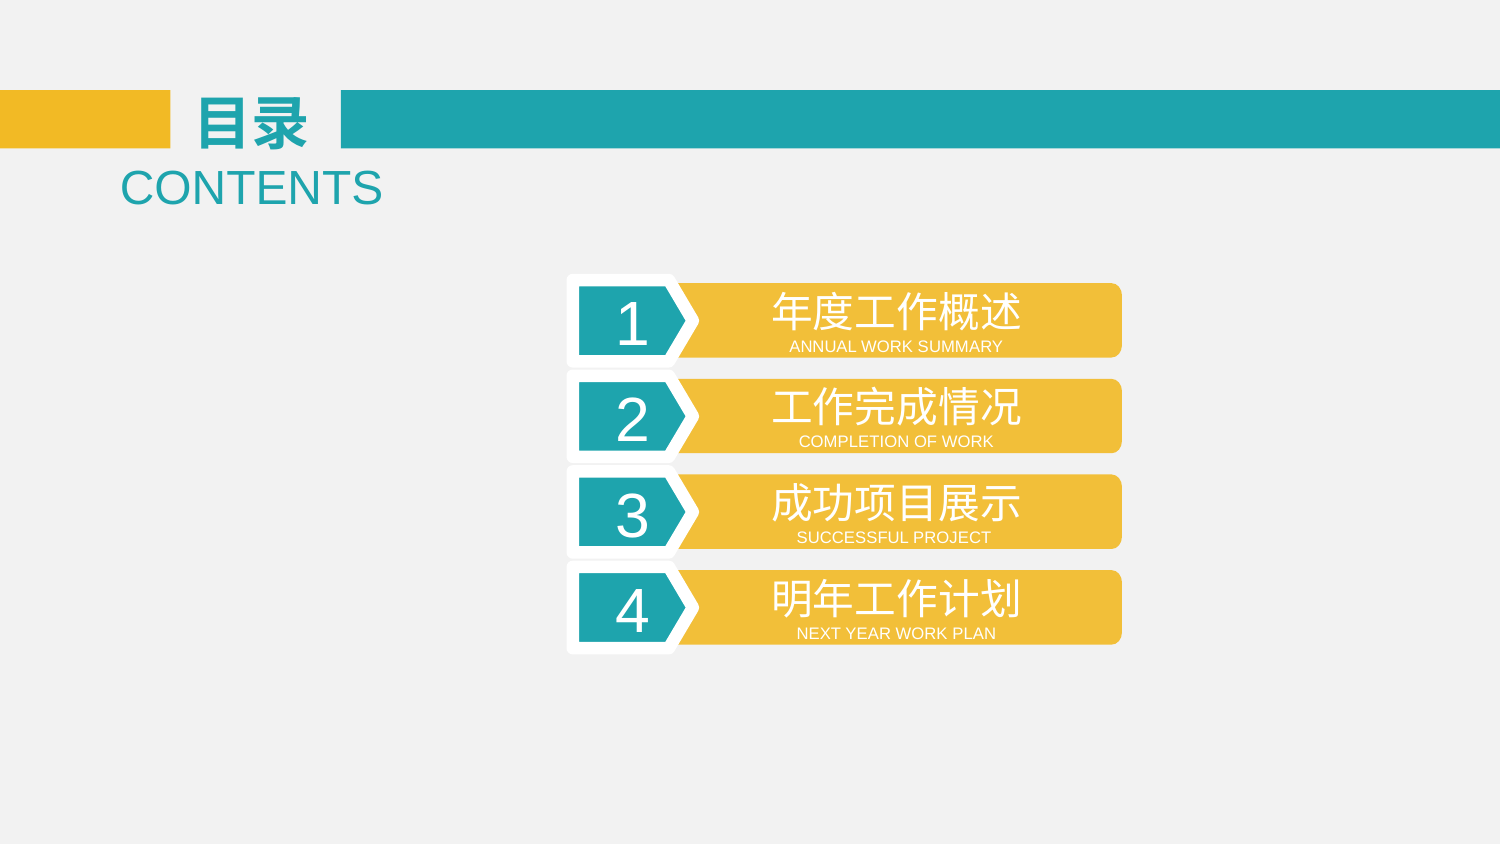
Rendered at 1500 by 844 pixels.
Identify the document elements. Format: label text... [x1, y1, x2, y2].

text_box 成功项目展示 SUCCESSFUL PROJECT [673, 472, 1125, 552]
text_box 1 [570, 277, 695, 364]
text_box 年度工作概述 ANNUAL WORK SUMMARY [673, 281, 1125, 360]
text_box 工作完成情况 COMPLETION OF WORK [673, 376, 1125, 456]
text_box 3 [570, 469, 695, 555]
text_box CONTENTS [100, 156, 404, 215]
text_box 2 [570, 373, 695, 459]
text_box [339, 88, 1500, 151]
text_box 4 [570, 564, 695, 651]
text_box [0, 88, 173, 151]
text_box 目录 [185, 85, 319, 156]
text_box 明年工作计划 NEXT YEAR WORK PLAN [673, 568, 1125, 647]
